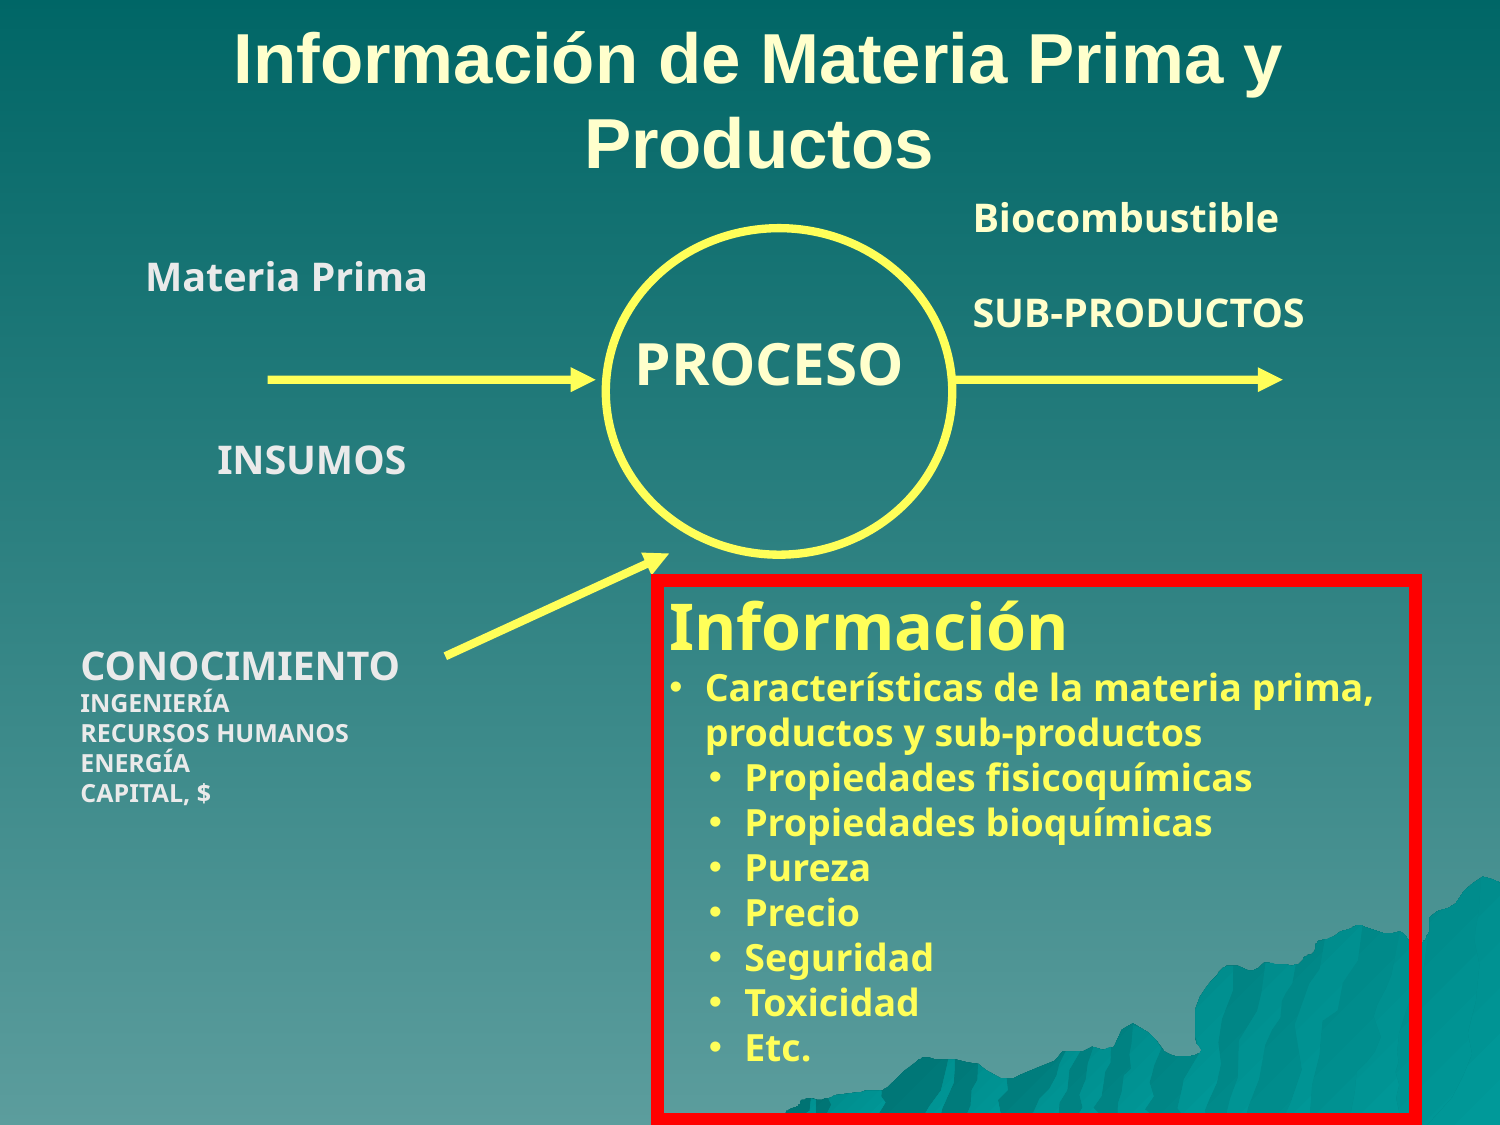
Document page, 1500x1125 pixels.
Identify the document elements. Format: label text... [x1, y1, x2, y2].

title Información de Materia Prima y Productos [121, 3, 1397, 185]
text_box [46, 187, 1466, 1125]
